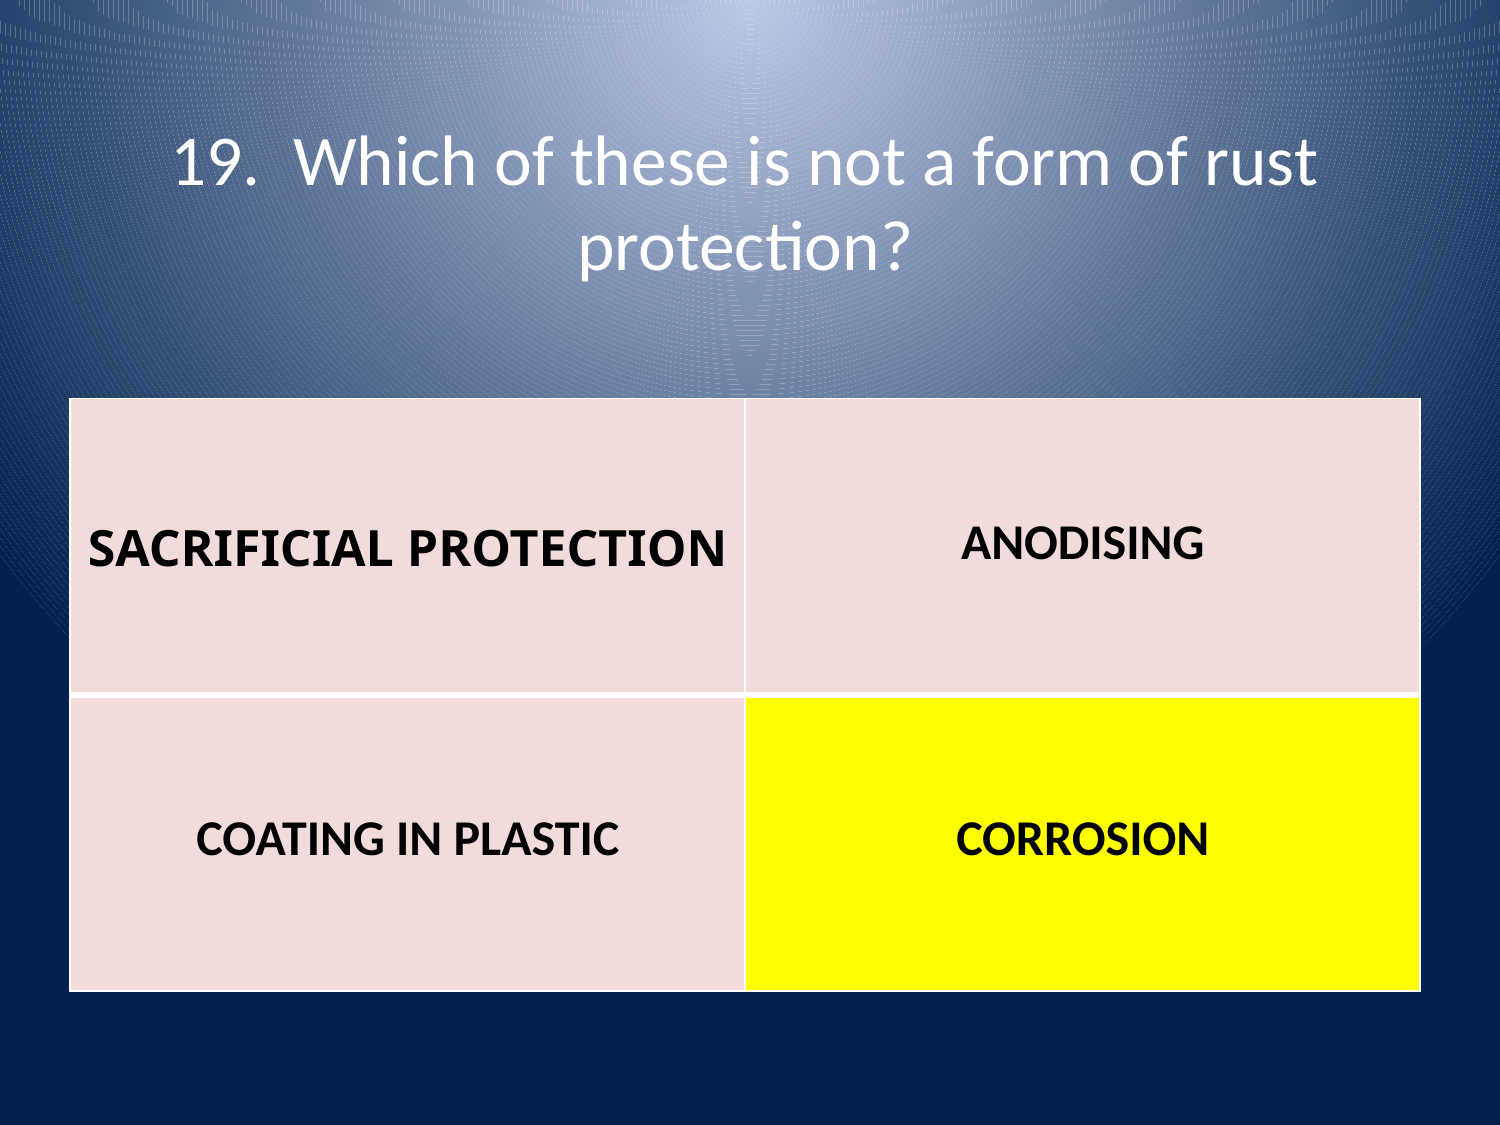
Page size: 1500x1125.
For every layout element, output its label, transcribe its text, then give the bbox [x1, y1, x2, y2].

table_header SACRIFICIAL PROTECTION [71, 399, 744, 692]
table_cell COATING IN PLASTIC [71, 698, 744, 990]
table_cell CORROSION [746, 698, 1419, 990]
table_header ANODISING [746, 399, 1419, 692]
title 19. Which of these is not a form of rust protection? [70, 105, 1421, 293]
